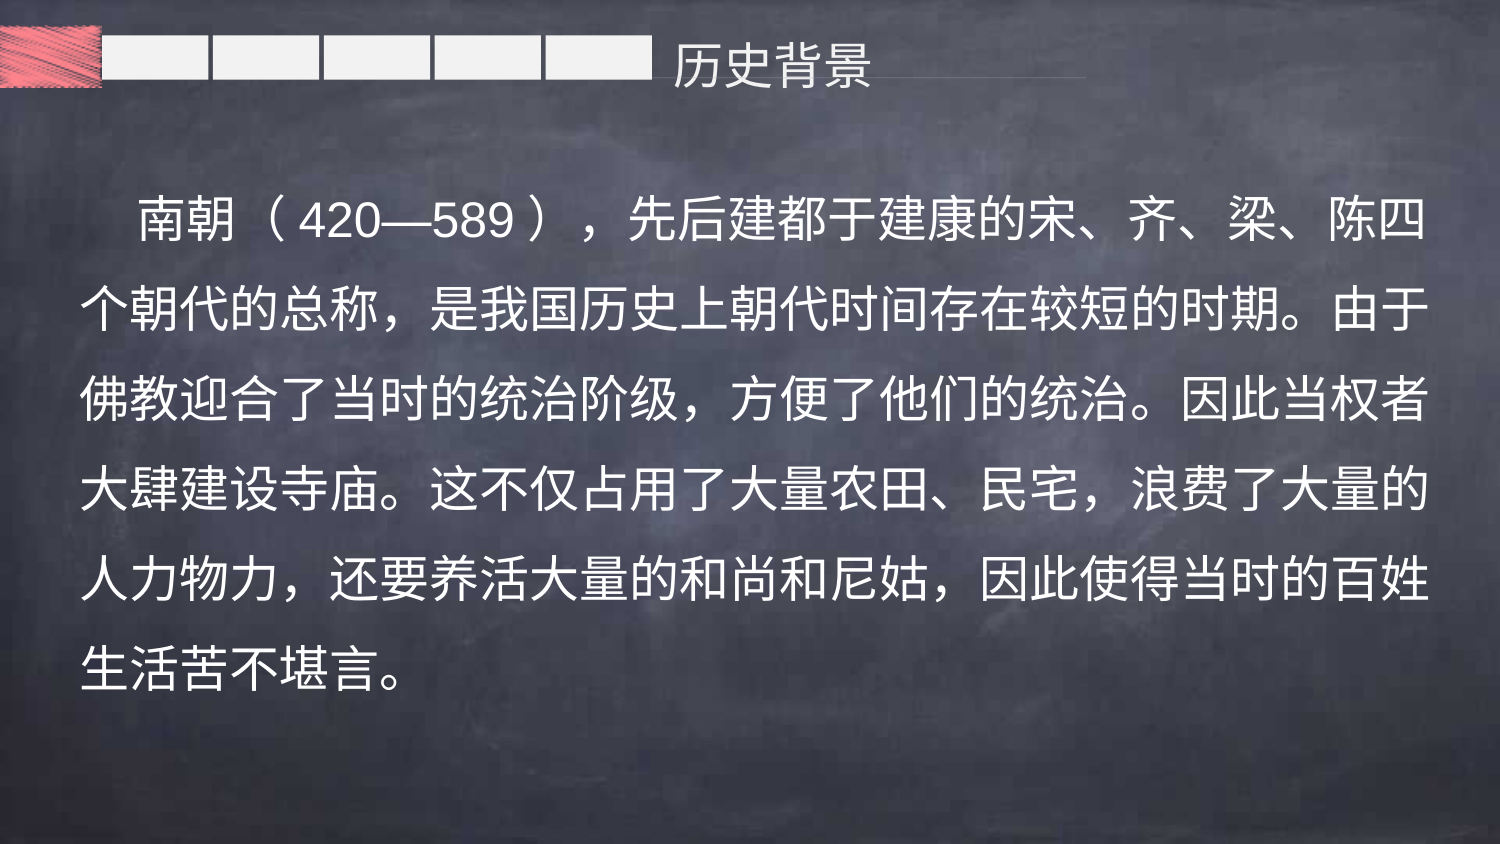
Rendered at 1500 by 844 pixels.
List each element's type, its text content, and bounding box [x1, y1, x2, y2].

text_box 南朝（420—589），先后建都于建康的宋、齐、梁、陈四个朝代的总称，是我国历史上朝代时间存在较短的时期。由于佛教迎合了当时的统治阶级，方便了他们的统治。因此当权者大肆建设寺庙。这不仅占用了大量农田、民宅，浪费了大量的人力物力，还要养活大量的和尚和尼姑，因此使得当时的百姓生活苦不堪言。 [64, 150, 1480, 705]
picture [0, 0, 1500, 844]
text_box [0, 25, 1087, 104]
